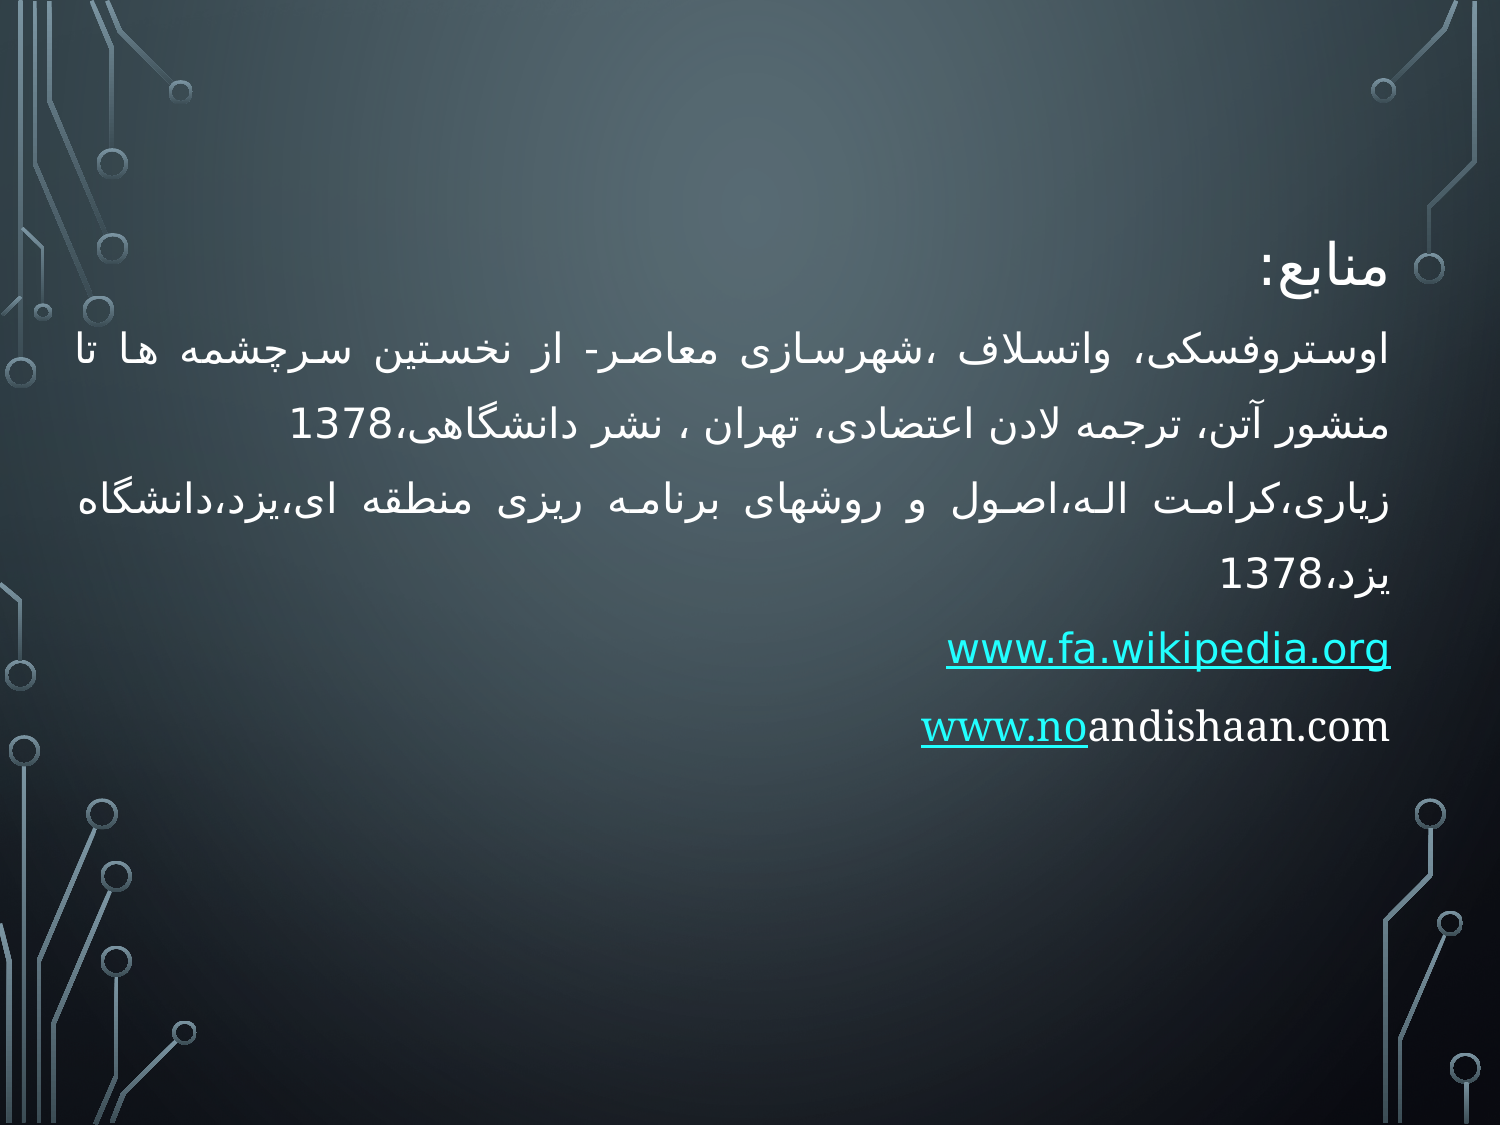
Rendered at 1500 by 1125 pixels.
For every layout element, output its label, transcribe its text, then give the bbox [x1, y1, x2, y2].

text_box منابع: اوستروفسکی، واتسلاف ،شهرسازی معاصر- از نخستین سرچشمه ها تا منشور آتن، ترجمه لادن اعتضادی، تهران ، نشر دانشگاهی،1378 زیاری،کرامت اله،اصول و روشهای برنامه ریزی منطقه ای،یزد،دانشگاه یزد،1378 www.fa.wikipedia.org www.noandishaan.com [53, 184, 1406, 870]
